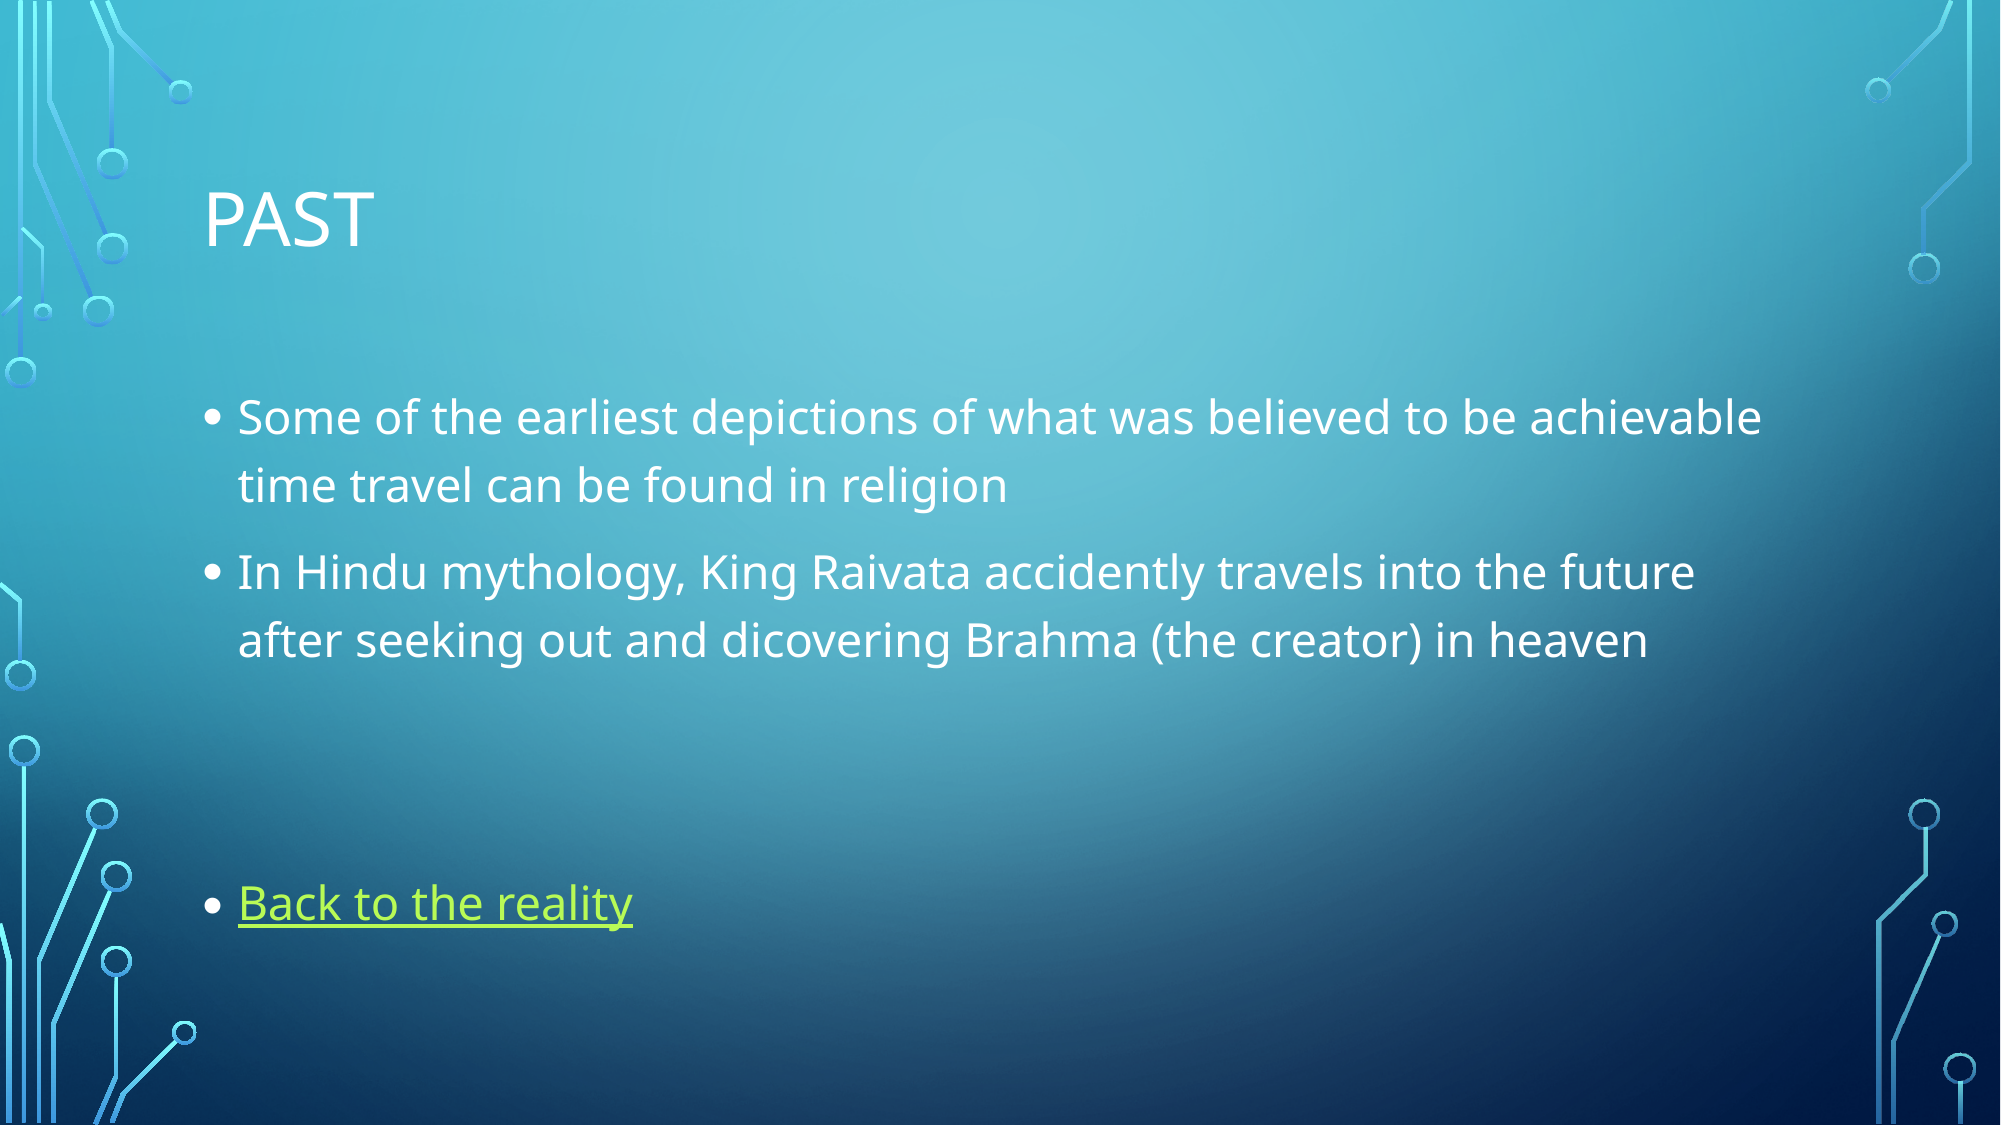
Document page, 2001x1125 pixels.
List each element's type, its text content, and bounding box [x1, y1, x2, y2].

title Past [187, 101, 1813, 344]
list Some of the earliest depictions of what was believed to be achievable time travel can be found in religion In Hindu mythology, King Raivata accidently travels into the future after seeking out and dicovering Brahma (the creator) in heaven Back to the reality [187, 369, 1813, 950]
